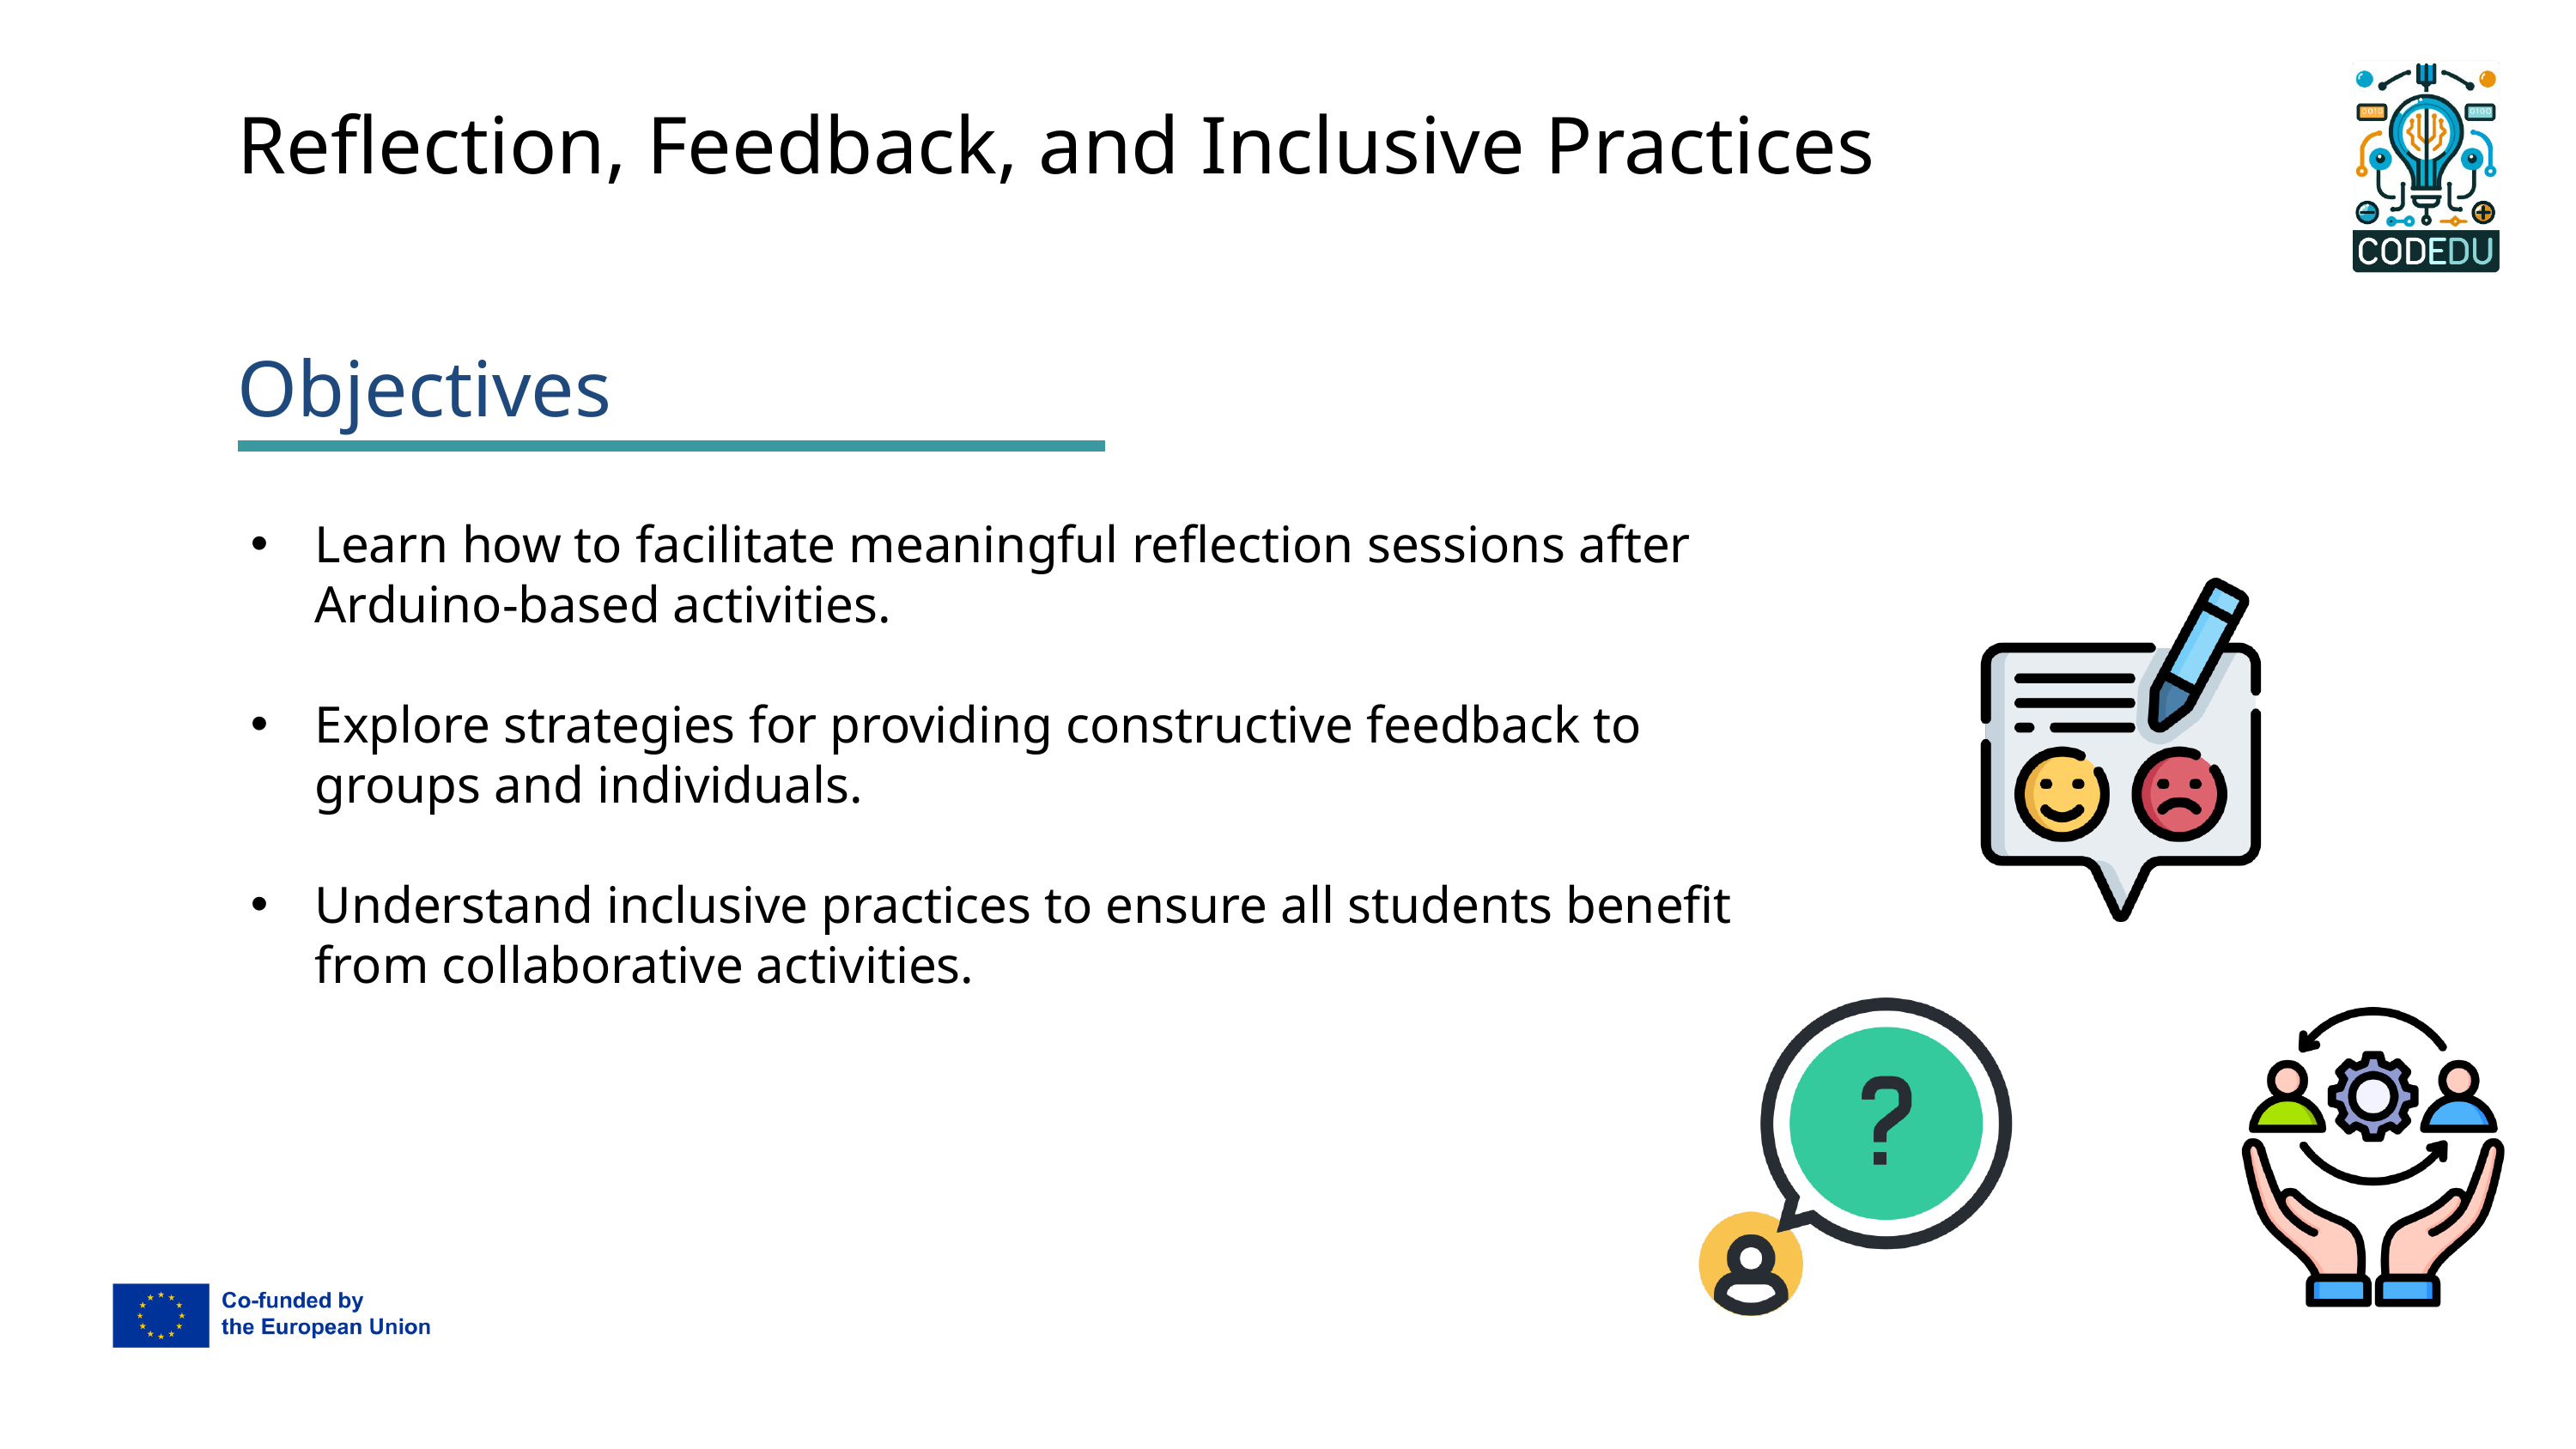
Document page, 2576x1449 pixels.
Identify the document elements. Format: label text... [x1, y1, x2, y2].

text_box [107, 1278, 443, 1353]
picture [1948, 578, 2293, 922]
picture [2220, 1003, 2526, 1310]
picture [2221, 0, 2576, 395]
text_box Reflection, Feedback, and Inclusive Practices [237, 85, 2217, 190]
text_box Learn how to facilitate meaningful reflection sessions after Arduino-based activities. Explore strategies for providing constructive feedback to groups and individuals. Understand inclusive practices to ensure all students benefit from collaborative activities. [237, 506, 1747, 1000]
text_box Objectives [237, 303, 2392, 433]
picture [1696, 997, 2014, 1317]
